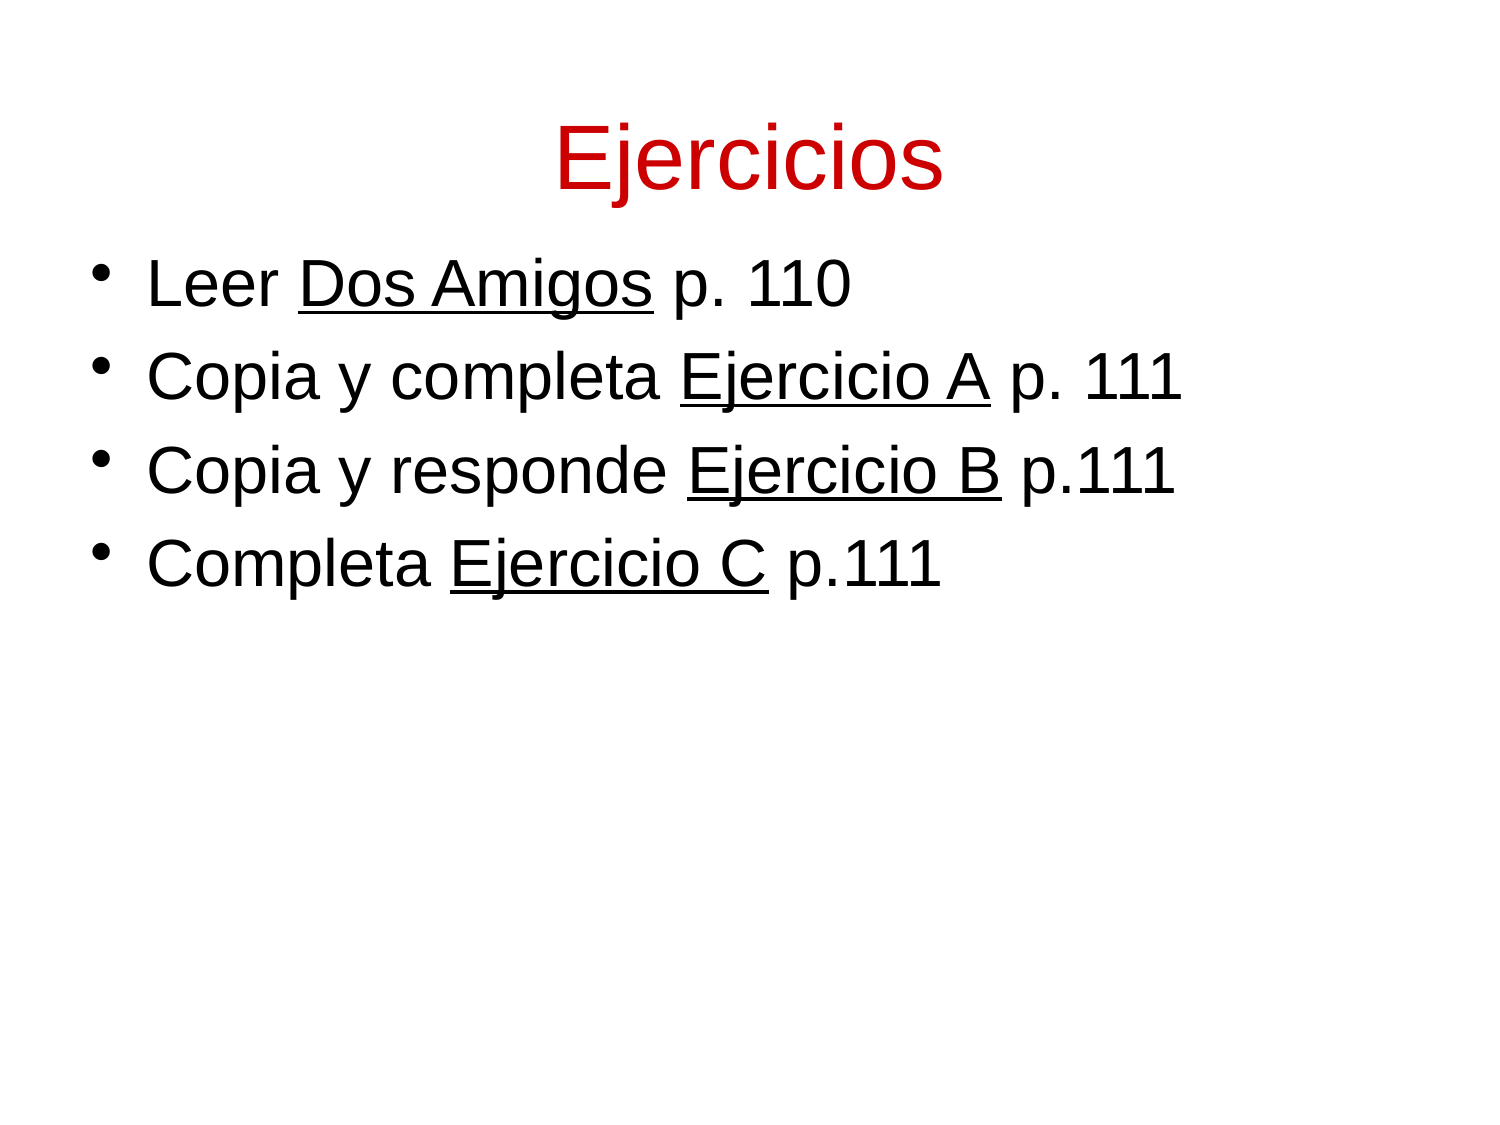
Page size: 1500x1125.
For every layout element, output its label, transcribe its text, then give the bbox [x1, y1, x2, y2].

title Ejercicios [75, 79, 1425, 225]
list Leer Dos Amigos p. 110 Copia y completa Ejercicio A p. 111 Copia y responde Ejercicio B p.111 Completa Ejercicio C p.111 [75, 232, 1425, 975]
